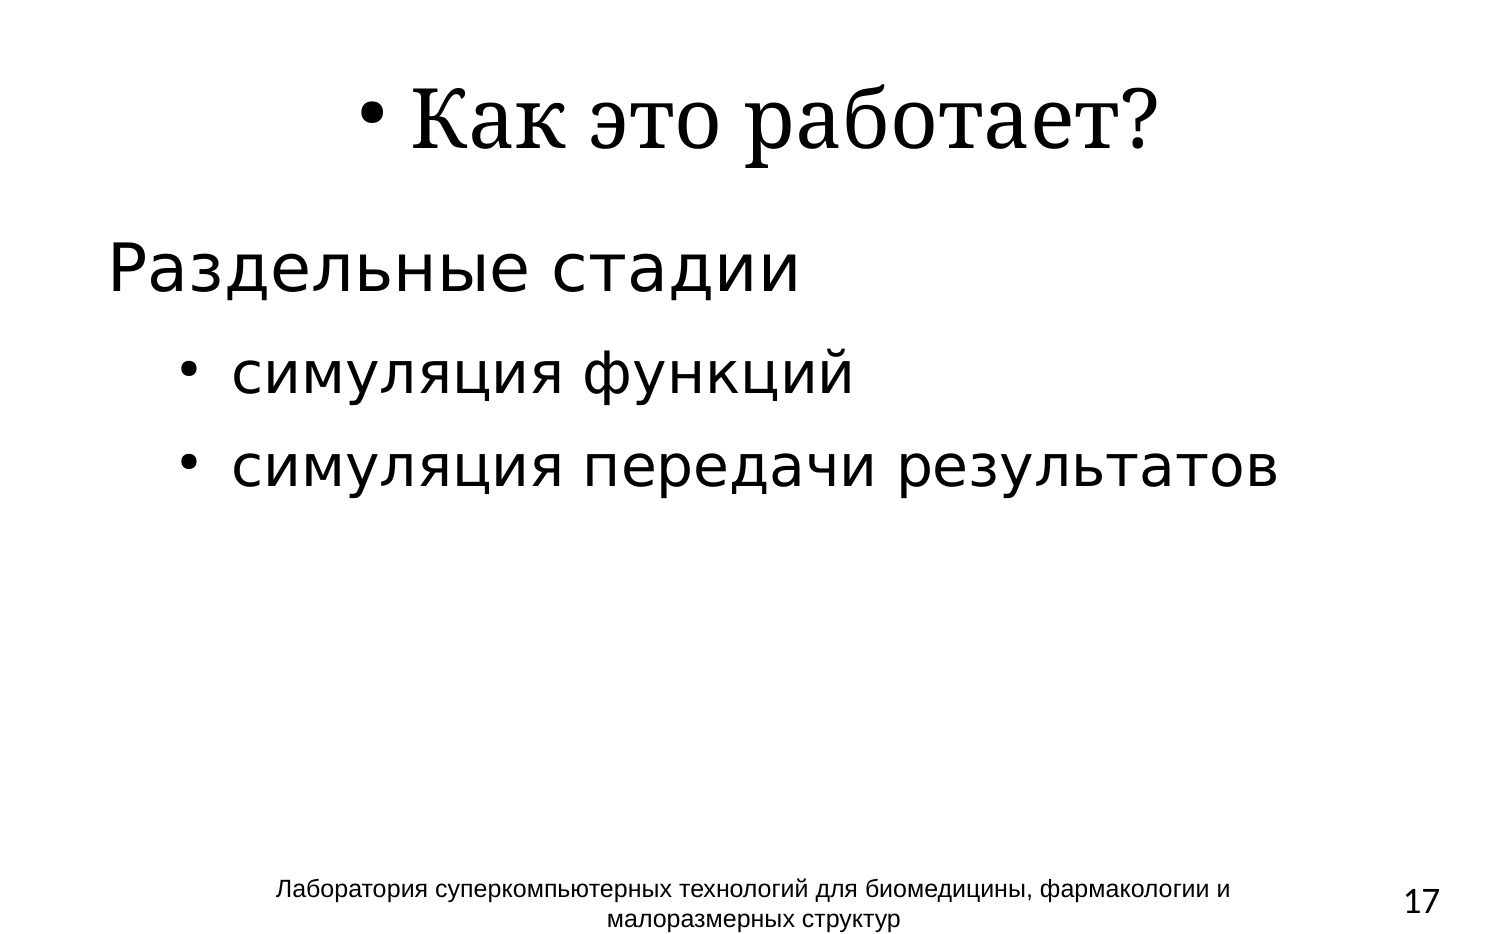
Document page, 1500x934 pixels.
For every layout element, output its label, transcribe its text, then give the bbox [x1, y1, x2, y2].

list Раздельные стадии симуляция функций симуляция передачи результатов [75, 217, 1447, 760]
text_box 17 [1387, 868, 1473, 918]
title Как это работает? [75, 29, 1425, 201]
text_box Лаборатория суперкомпьютерных технологий для биомедицины, фармакологии и малоразмерных структур [171, 864, 1338, 915]
